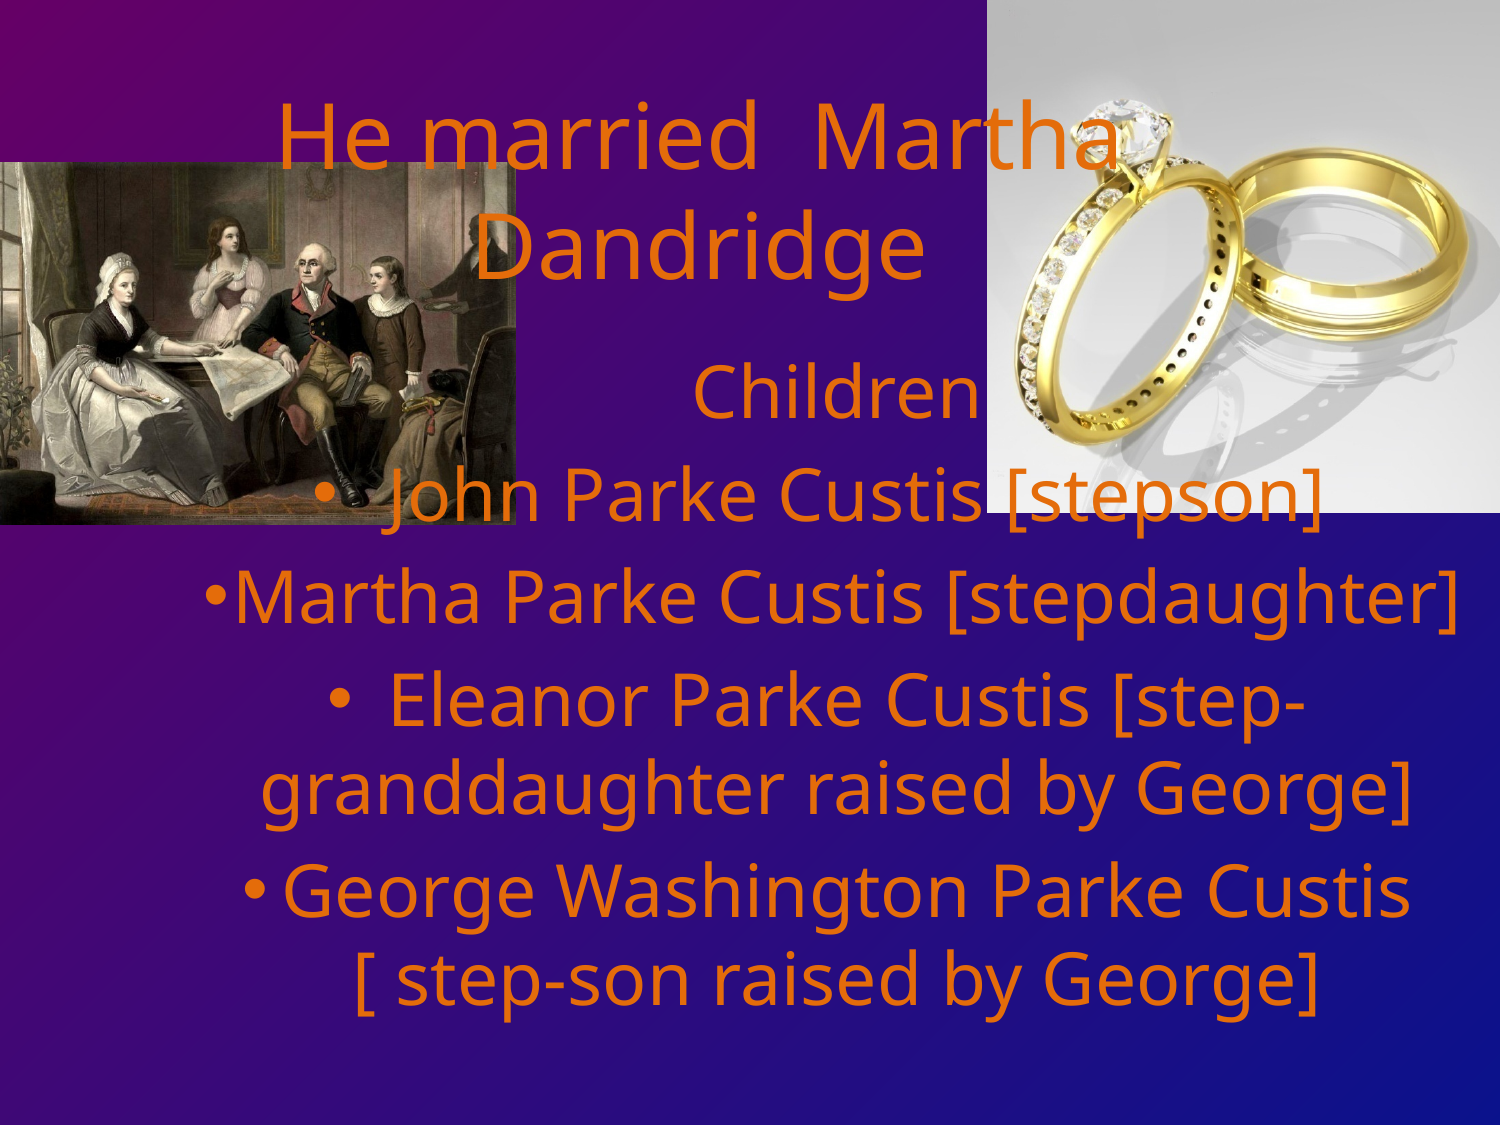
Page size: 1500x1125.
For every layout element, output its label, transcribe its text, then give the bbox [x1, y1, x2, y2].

picture [0, 162, 516, 526]
subtitle Children John Parke Custis [stepson] Martha Parke Custis [stepdaughter] Eleanor Parke Custis [step-granddaughter raised by George] George Washington Parke Custis [ step-son raised by George] [174, 337, 1500, 1038]
title He married Martha Dandridge [62, 0, 985, 337]
picture [987, 0, 1500, 513]
